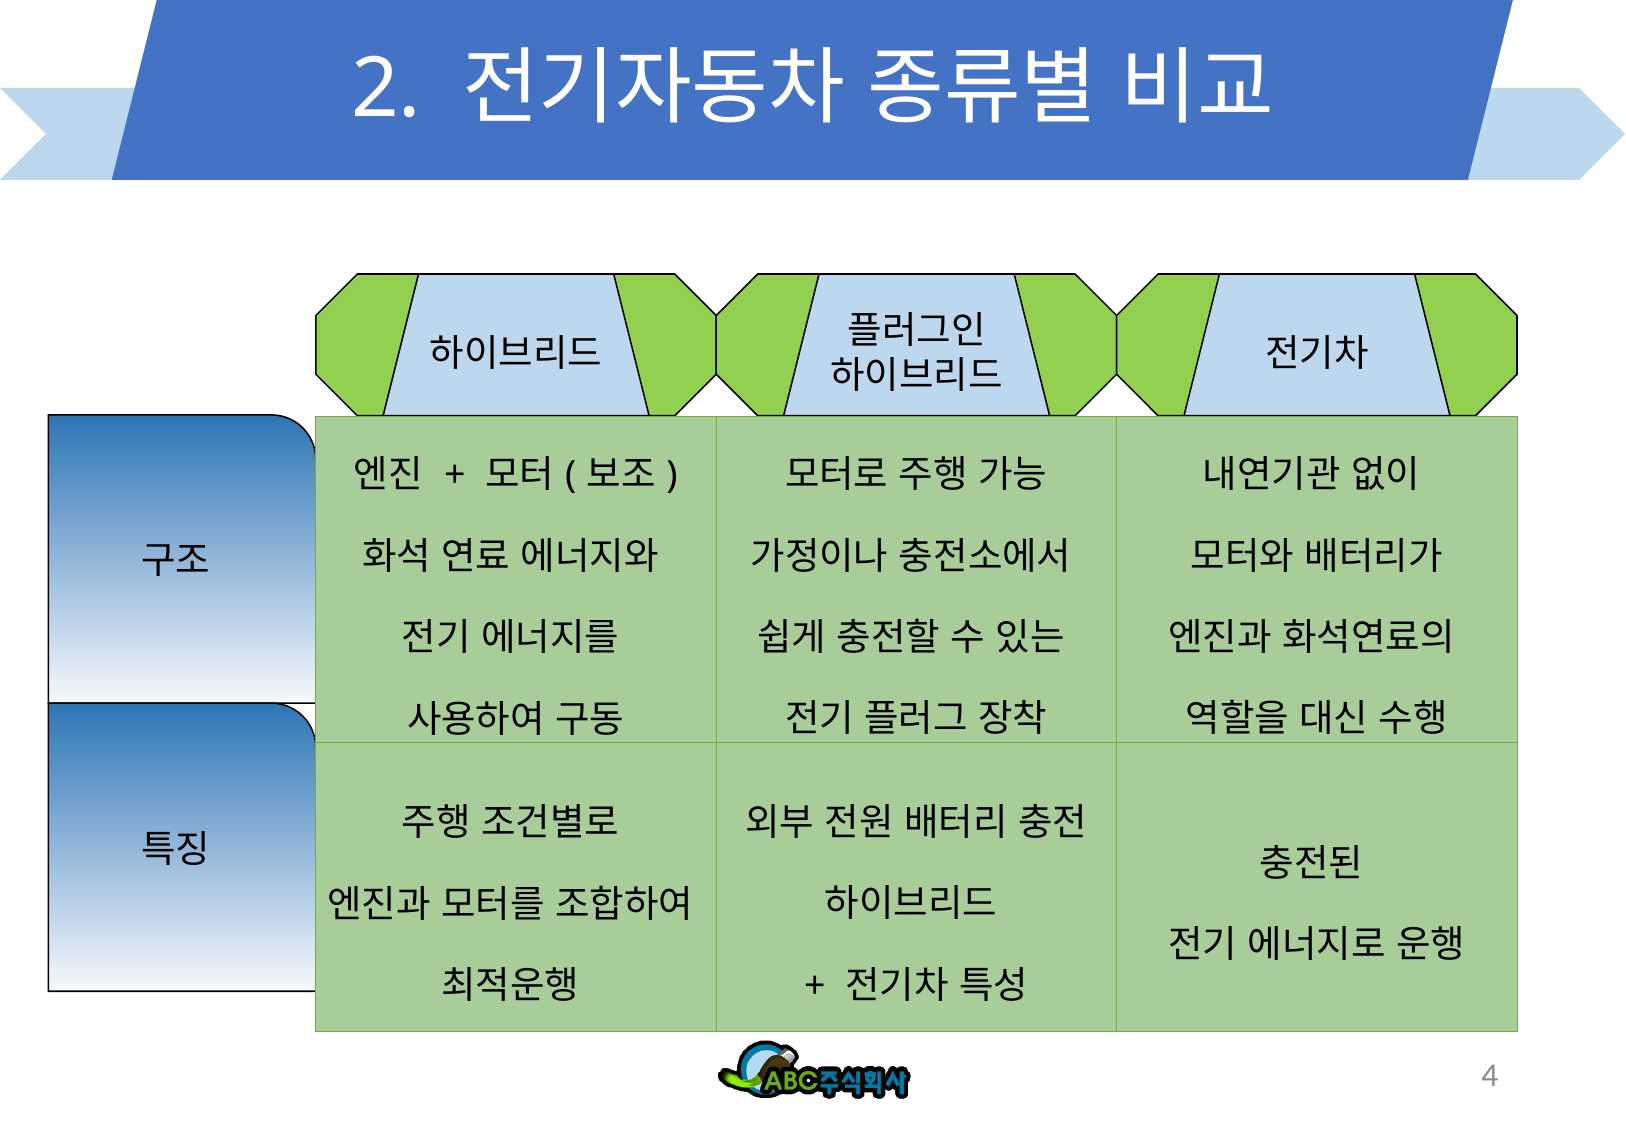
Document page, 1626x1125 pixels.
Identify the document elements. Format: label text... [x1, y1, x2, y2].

text_box [715, 272, 818, 416]
table_cell 충전된 전기 에너지로 운행 [1117, 743, 1517, 1031]
text_box [615, 272, 716, 416]
text_box [1416, 272, 1519, 416]
text_box [1115, 272, 1218, 416]
text_box 구조 [47, 413, 315, 705]
table_cell 주행 조건별로 엔진과 모터를 조합하여 최적운행 [316, 743, 716, 1031]
text_box [1016, 272, 1116, 416]
table_header 엔진 + 모터(보조) 화석 연료 에너지와 전기 에너지를 사용하여 구동 [316, 417, 716, 742]
title 2. 전기자동차 종류별 비교 [0, 0, 1625, 180]
text_box 하이브리드 [381, 272, 651, 416]
text_box 전기차 [1182, 272, 1452, 416]
table_header 내연기관 없이 모터와 배터리가 엔진과 화석연료의 역할을 대신 수행 [1117, 417, 1517, 742]
text_box [314, 272, 417, 416]
table_header 모터로 주행 가능 가정이나 충전소에서 쉽게 충전할 수 있는 전기 플러그 장착 [717, 417, 1116, 742]
text_box 플러그인 하이브리드 [782, 272, 1051, 416]
slide_number 4 [1147, 1042, 1514, 1103]
table_cell 외부 전원 배터리 충전 하이브리드 + 전기차 특성 [717, 743, 1116, 1031]
text_box 특징 [47, 702, 315, 993]
picture [709, 1034, 916, 1103]
